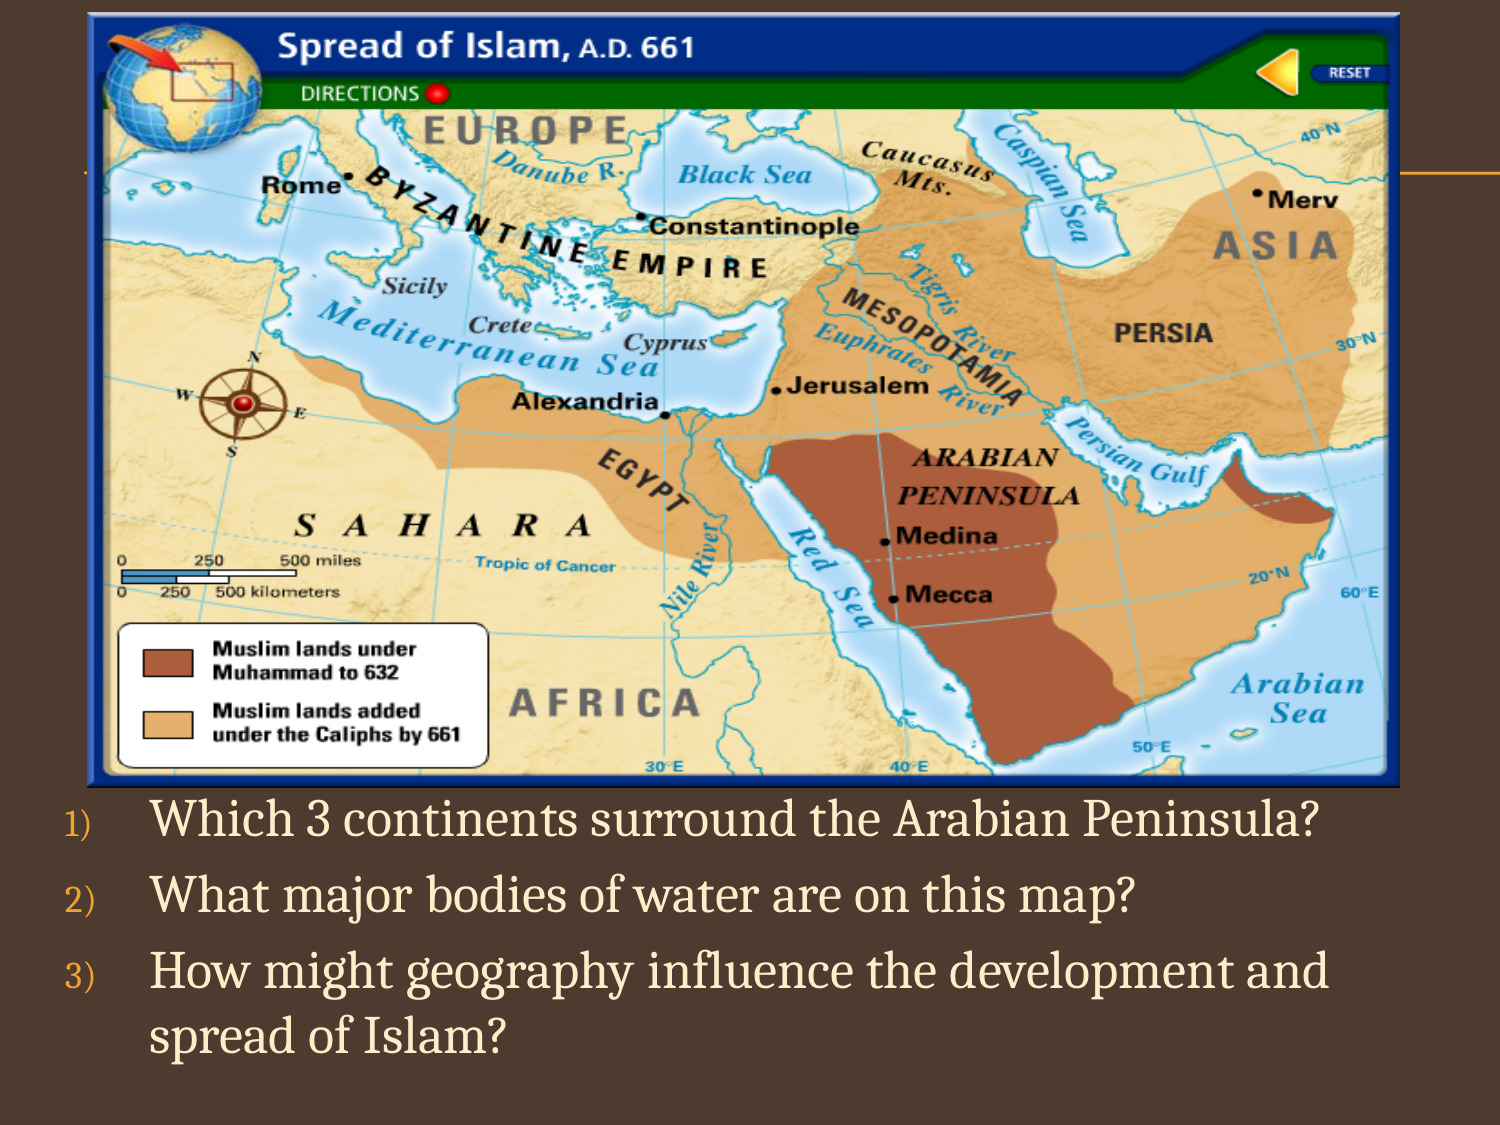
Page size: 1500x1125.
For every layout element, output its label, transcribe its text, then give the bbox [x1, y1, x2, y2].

list Which 3 continents surround the Arabian Peninsula? What major bodies of water are on this map? How might geography influence the development and spread of Islam? [50, 774, 1475, 1113]
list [87, 12, 1401, 788]
